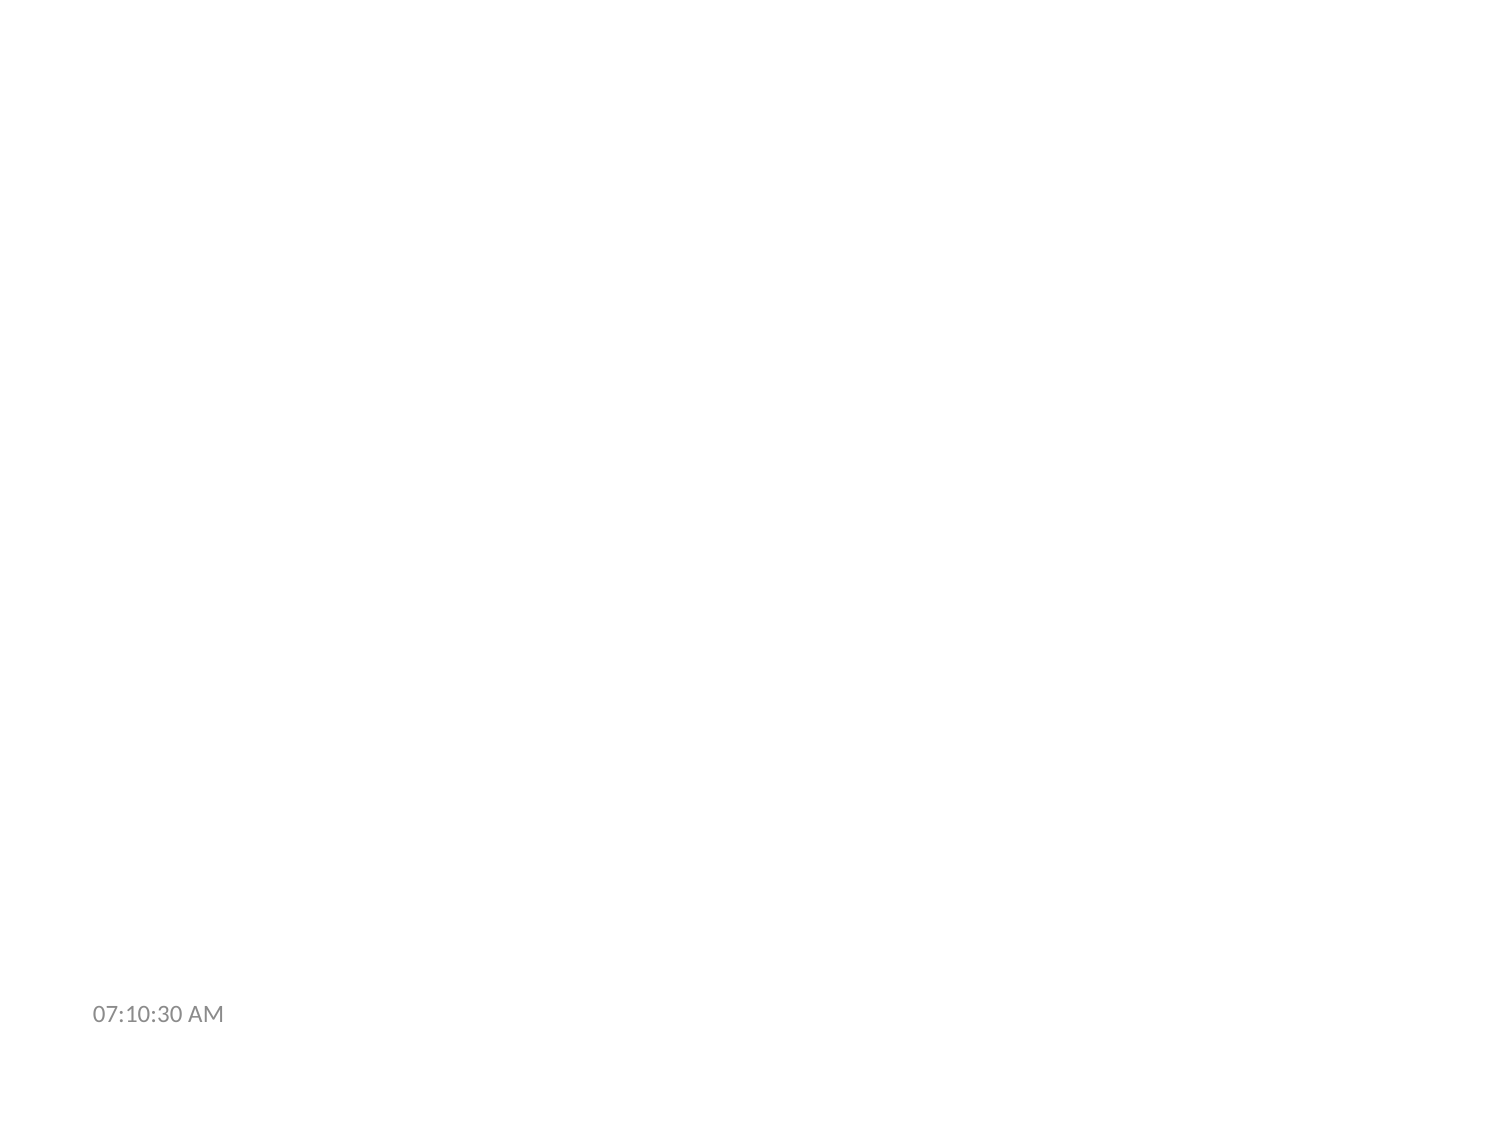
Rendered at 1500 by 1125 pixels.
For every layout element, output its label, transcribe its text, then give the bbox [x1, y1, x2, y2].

text_box 3:35:09 PM [77, 982, 428, 1043]
